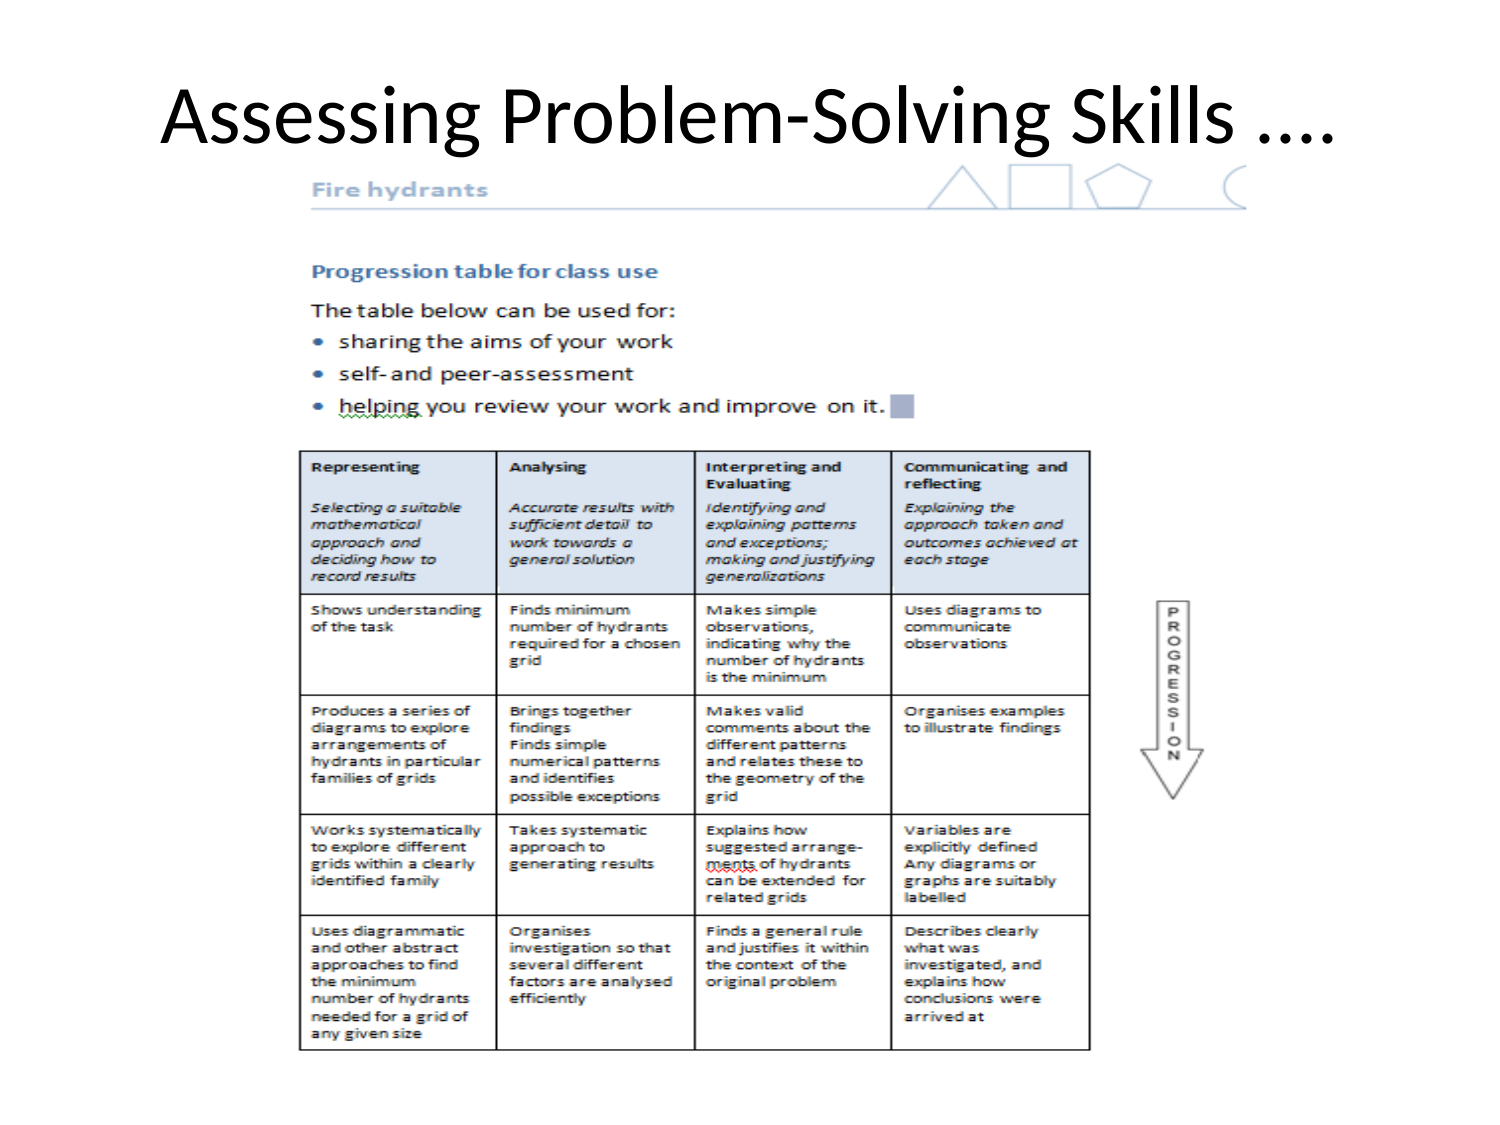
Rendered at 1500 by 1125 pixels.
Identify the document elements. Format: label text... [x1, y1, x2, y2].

picture [253, 162, 1247, 1076]
title Assessing Problem-Solving Skills .... [75, 45, 1425, 175]
